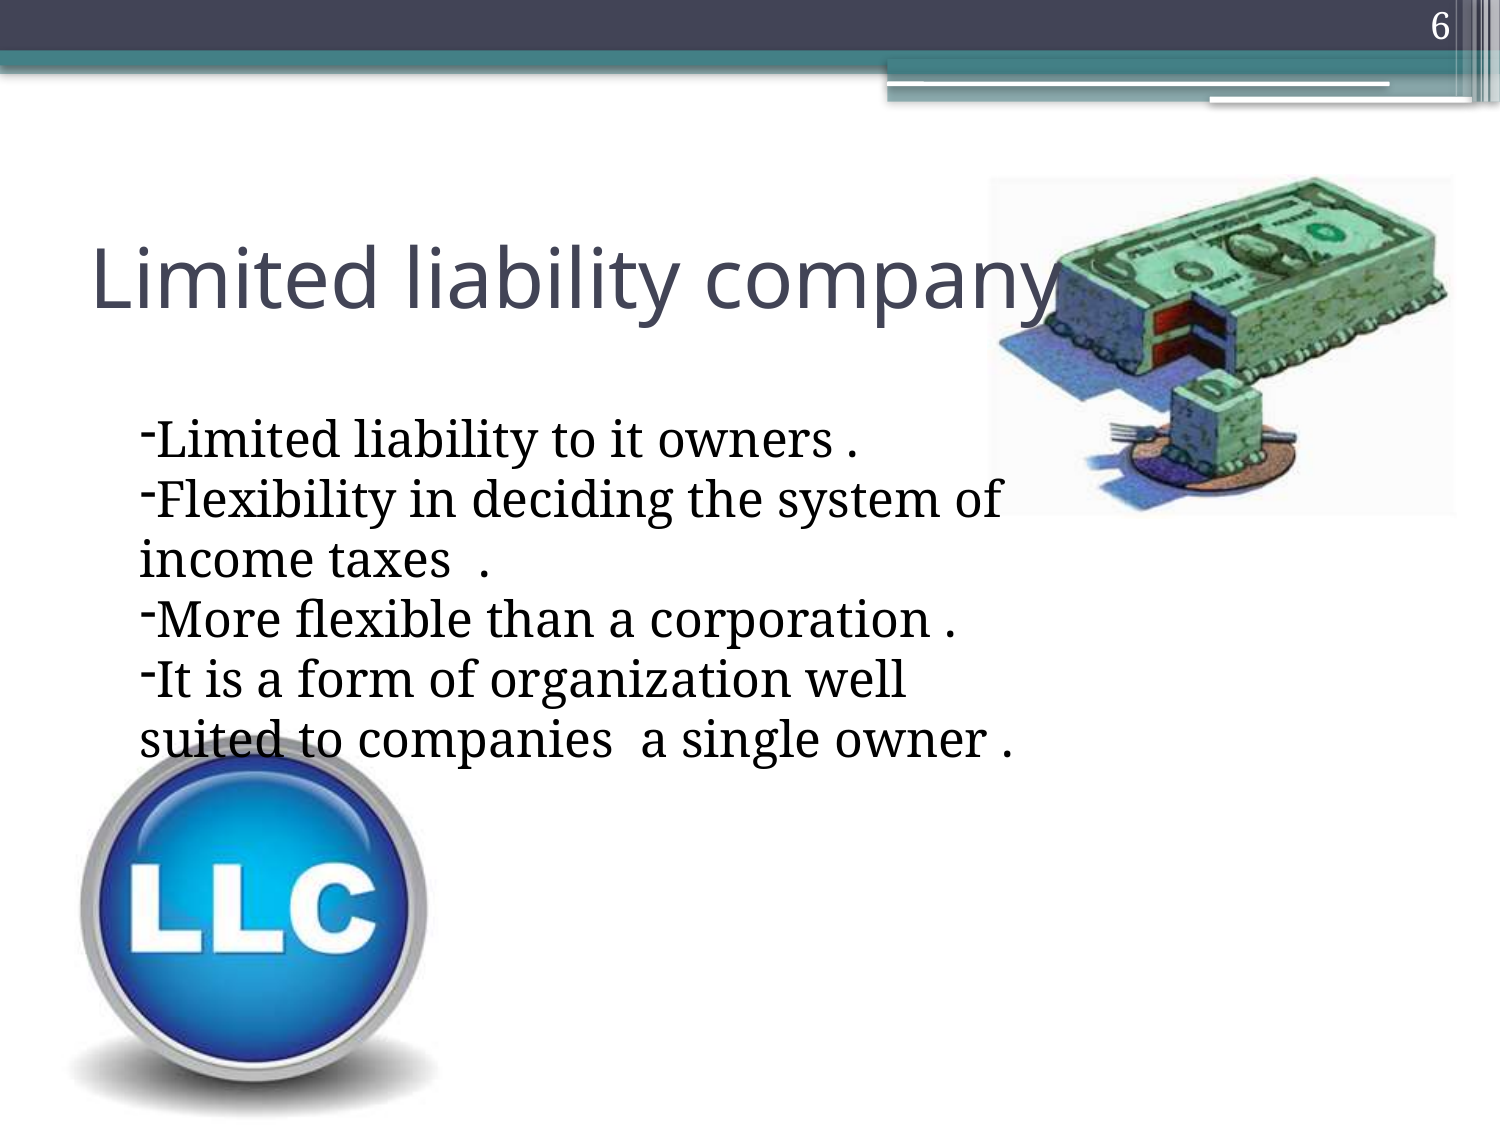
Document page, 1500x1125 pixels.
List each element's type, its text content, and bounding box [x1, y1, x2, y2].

title Limited liability company [75, 187, 980, 363]
slide_number 6 [1341, 0, 1466, 61]
text_box Limited liability to it owners . Flexibility in deciding the system of income taxes . More flexible than a corporation . It is a form of organization well suited to companies a single owner . [124, 399, 1038, 775]
picture [37, 691, 471, 1125]
picture [987, 174, 1457, 519]
